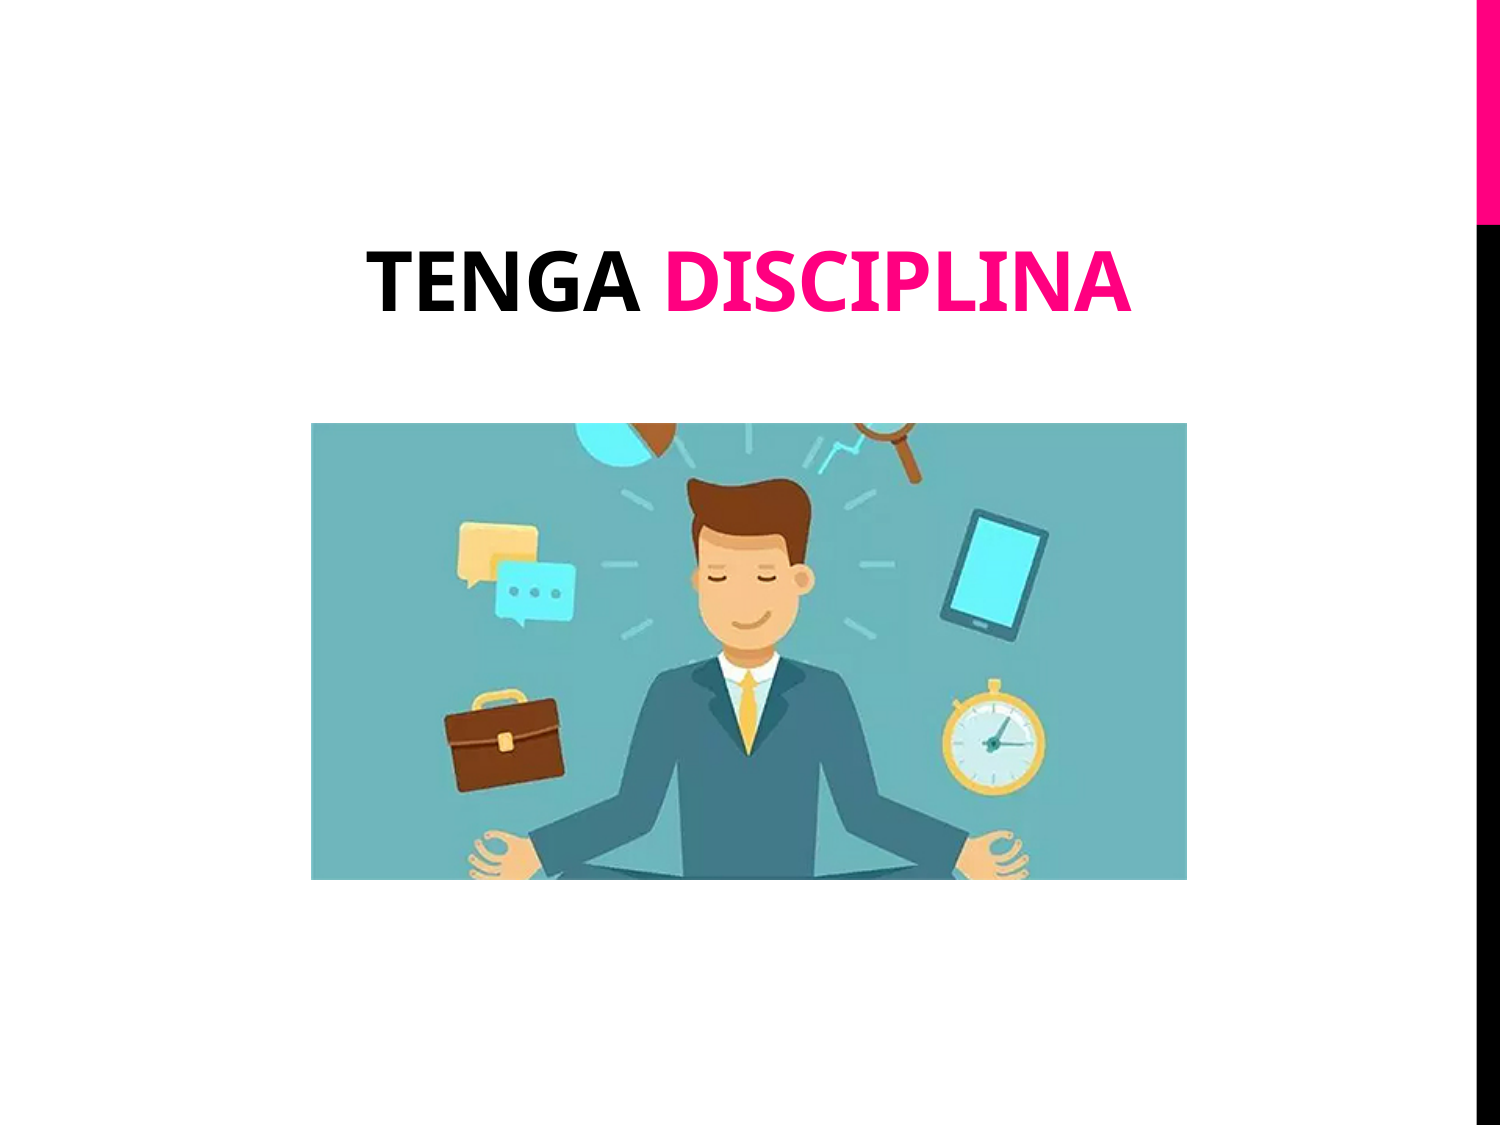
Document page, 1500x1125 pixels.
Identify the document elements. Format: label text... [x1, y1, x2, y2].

picture [311, 422, 1188, 880]
title Tenga disciplina [102, 117, 1396, 336]
